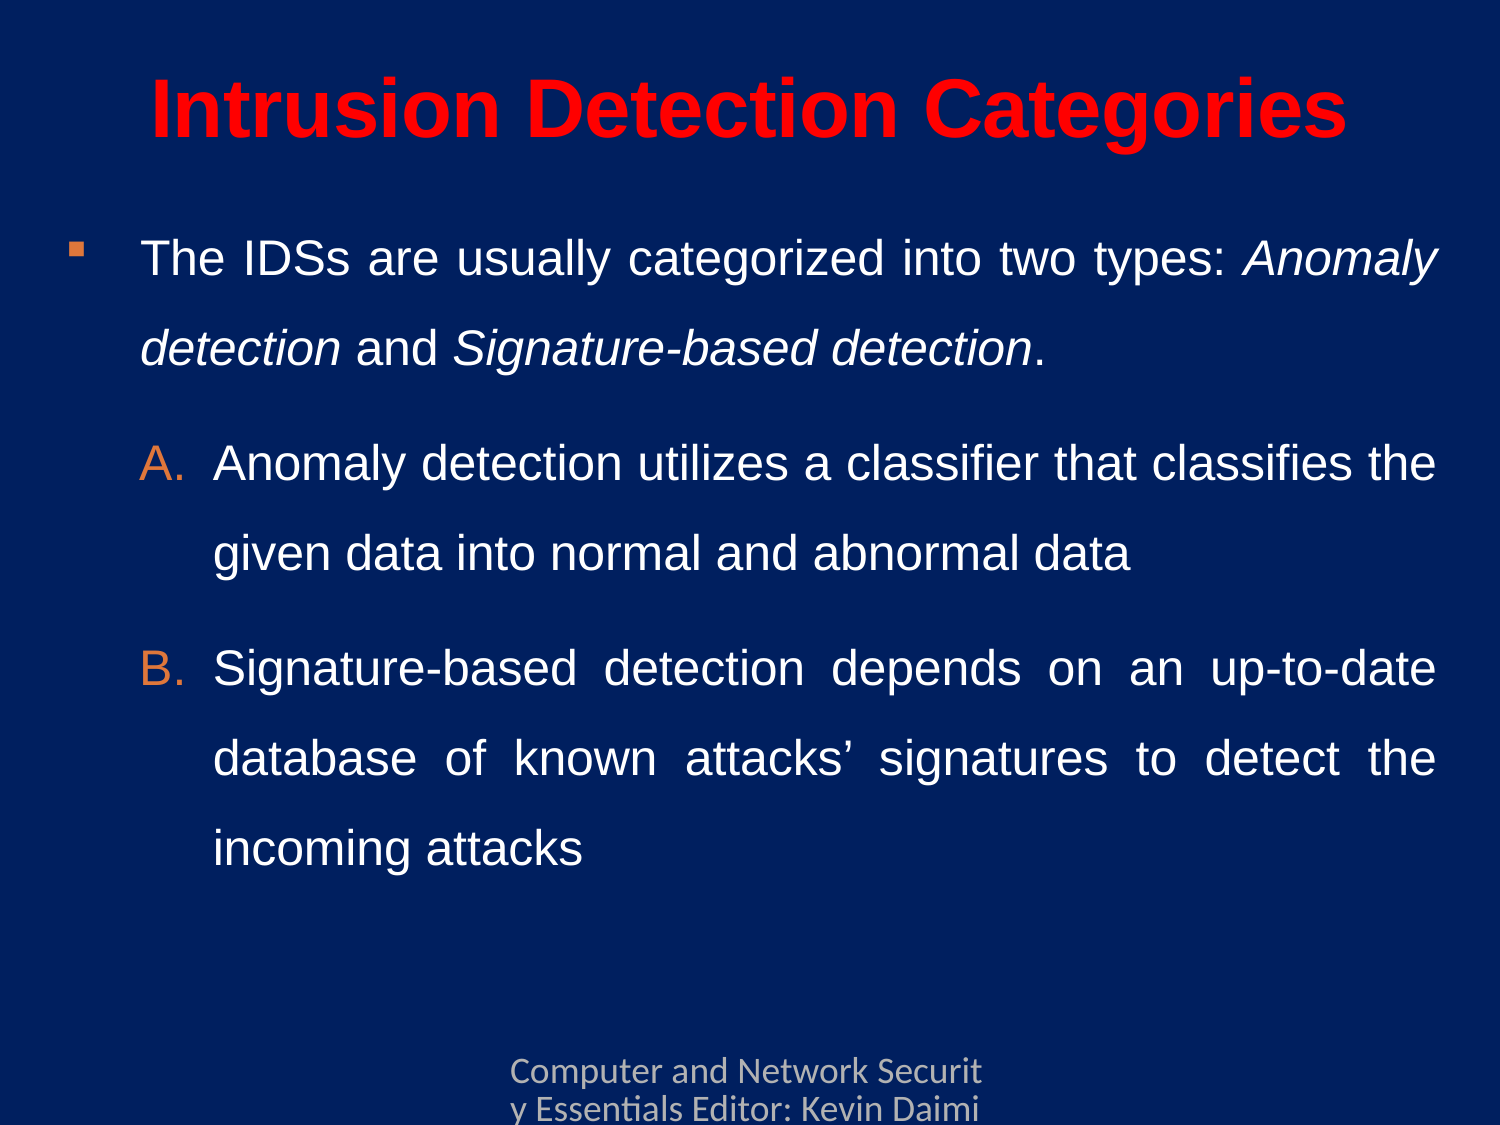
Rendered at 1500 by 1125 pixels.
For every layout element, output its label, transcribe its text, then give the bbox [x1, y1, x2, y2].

list The IDSs are usually categorized into two types: Anomaly detection and Signature-based detection. Anomaly detection utilizes a classifier that classifies the given data into normal and abnormal data Signature-based detection depends on an up-to-date database of known attacks’ signatures to detect the incoming attacks [62, 195, 1437, 948]
footer Computer and Network Security Essentials Editor: Kevin Daimi Associate Editors: Guillermo Francia, Levent Ertaul, Luis H. Encinas, Eman El-Sheikh Published by Springer [510, 1046, 990, 1103]
title Intrusion Detection Categories [44, 53, 1456, 155]
